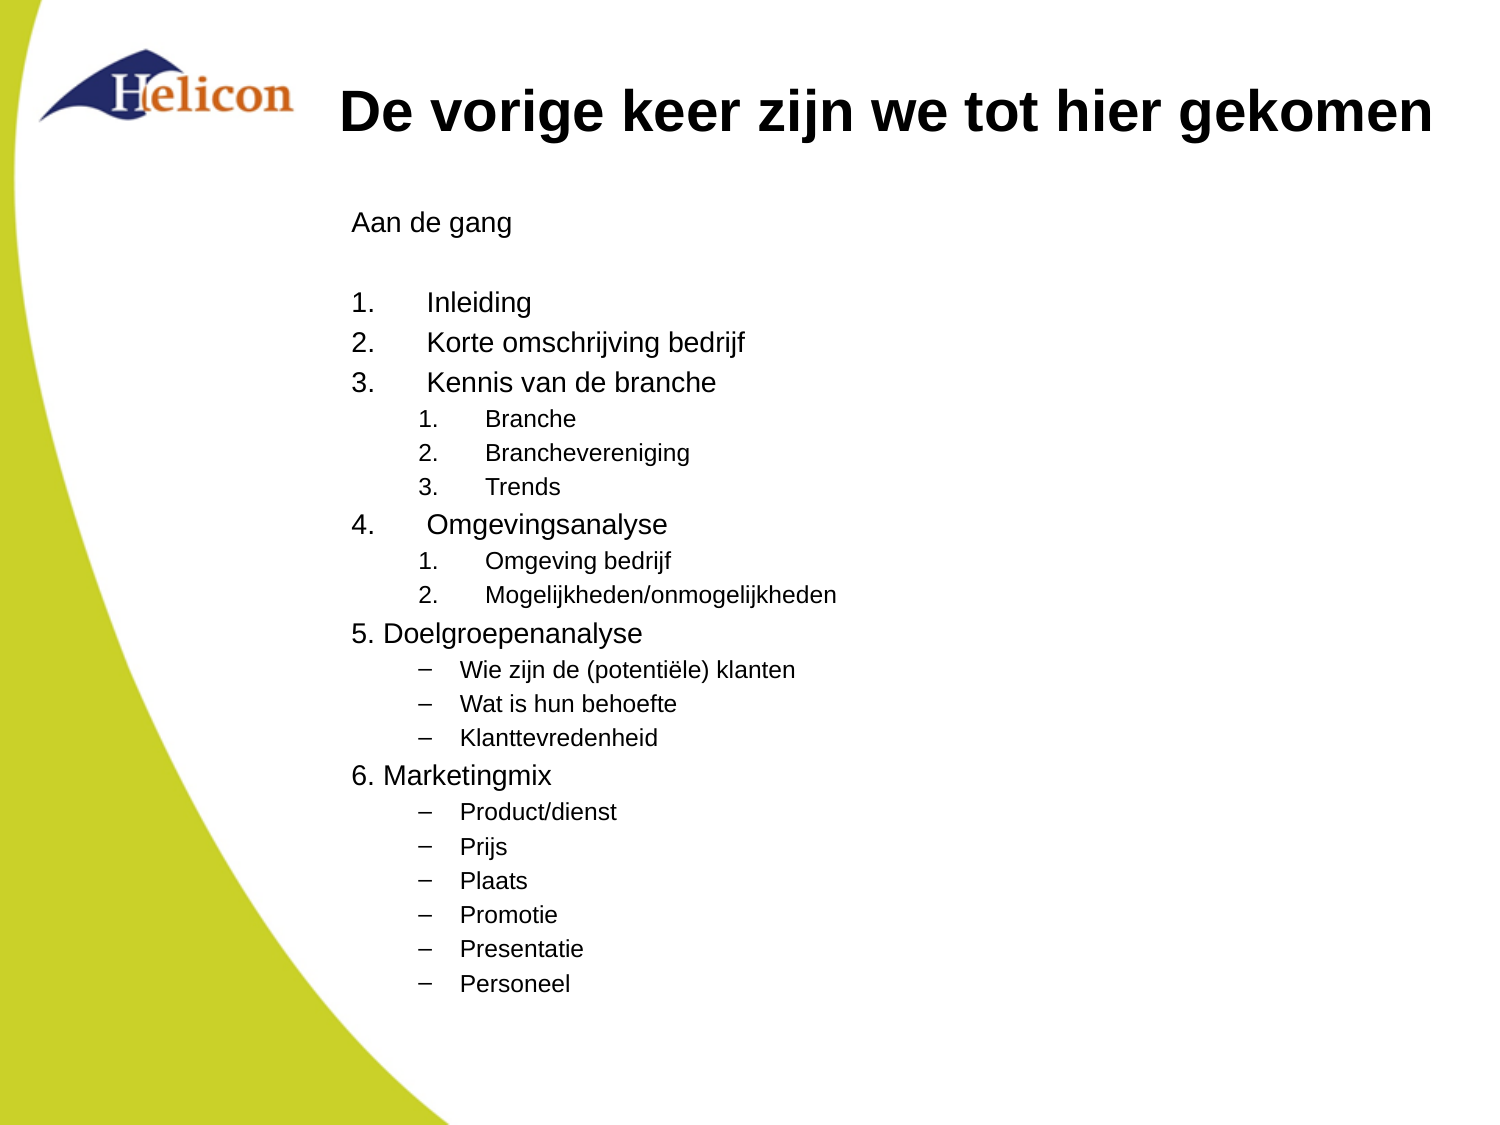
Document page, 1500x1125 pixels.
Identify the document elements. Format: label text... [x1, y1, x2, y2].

list Aan de gang Inleiding Korte omschrijving bedrijf Kennis van de branche Branche Branchevereniging Trends Omgevingsanalyse Omgeving bedrijf Mogelijkheden/onmogelijkheden 5. Doelgroepenanalyse Wie zijn de (potentiële) klanten Wat is hun behoefte Klanttevredenheid 6. Marketingmix Product/dienst Prijs Plaats Promotie Presentatie Personeel [336, 196, 1425, 1005]
title De vorige keer zijn we tot hier gekomen [324, 54, 1459, 161]
picture [0, 0, 1500, 1125]
